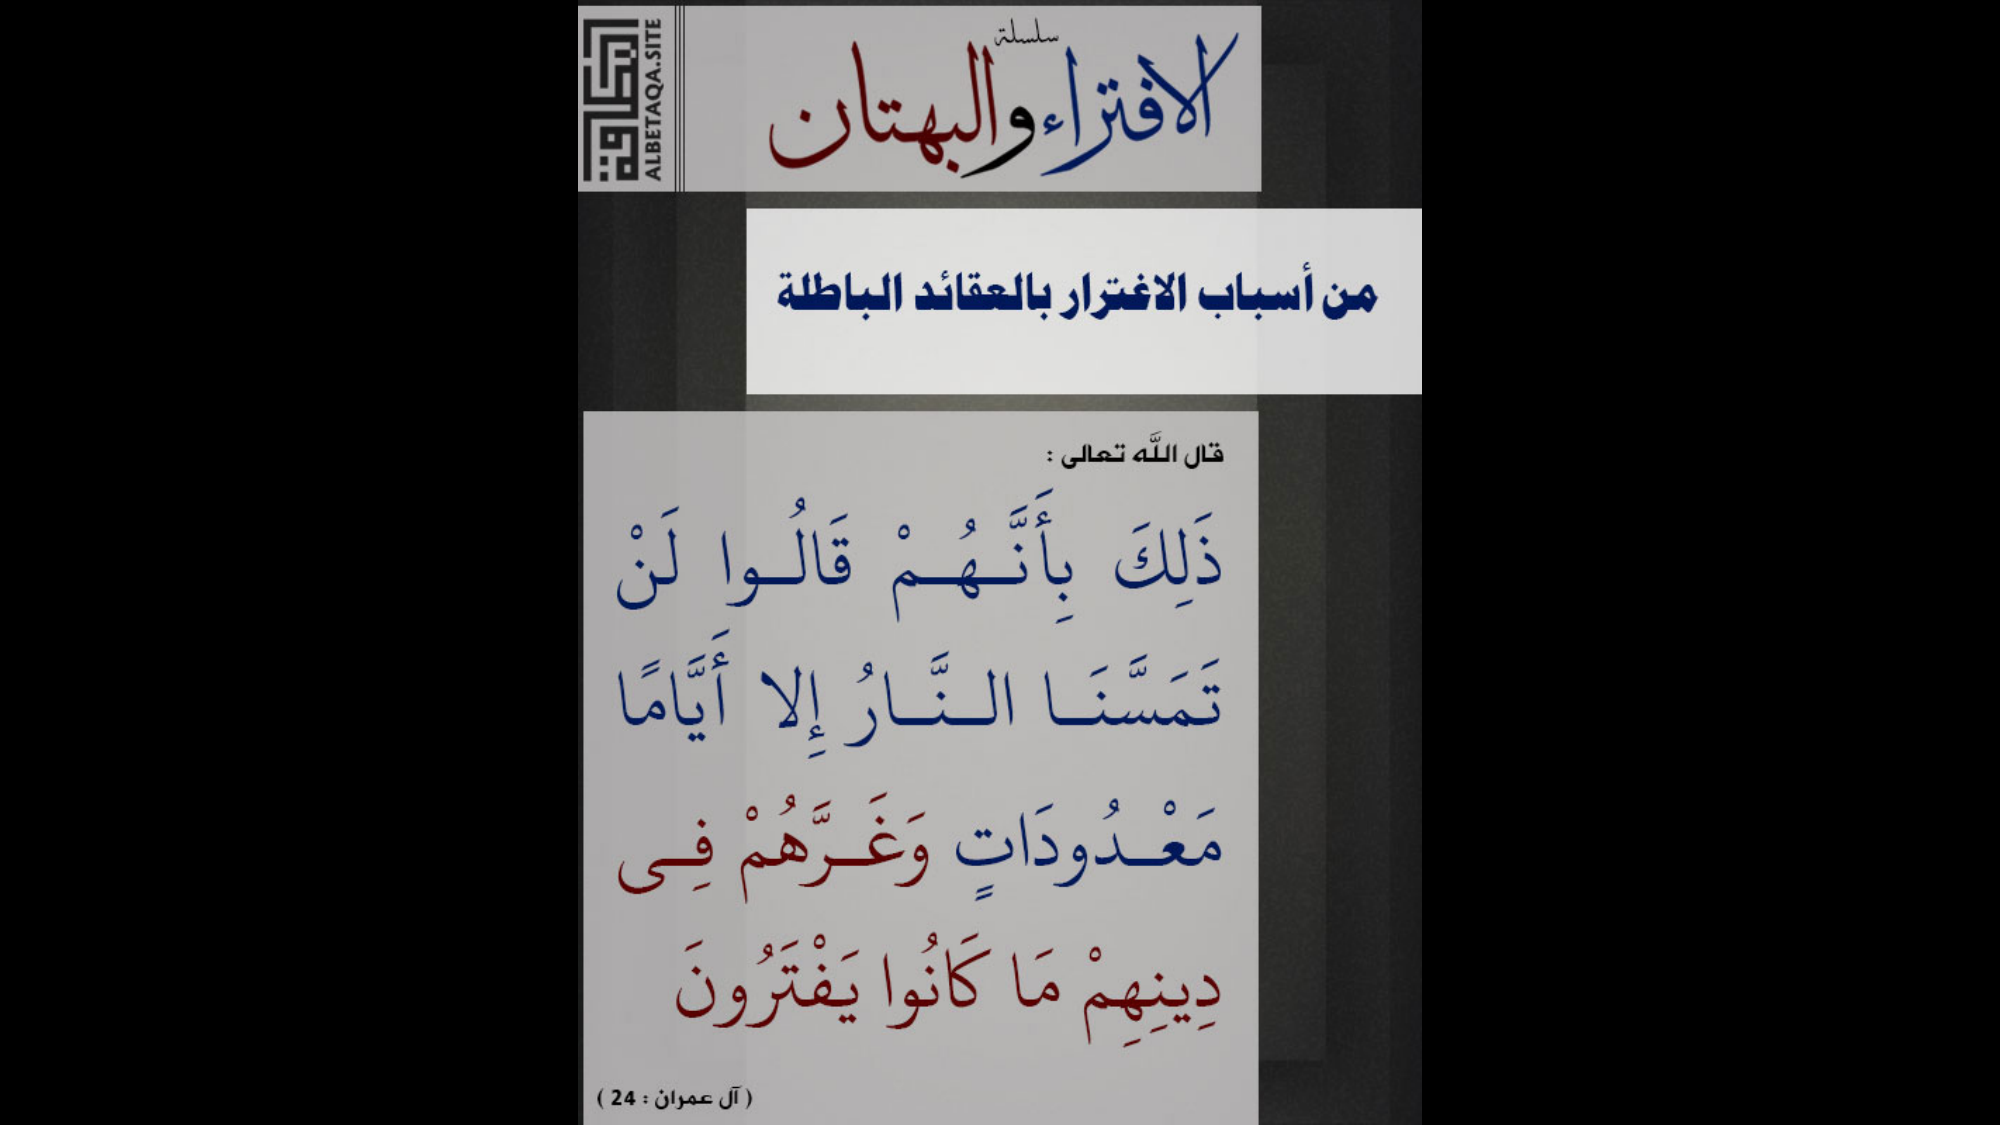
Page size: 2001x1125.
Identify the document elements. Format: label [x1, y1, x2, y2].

picture [578, 0, 1422, 1125]
